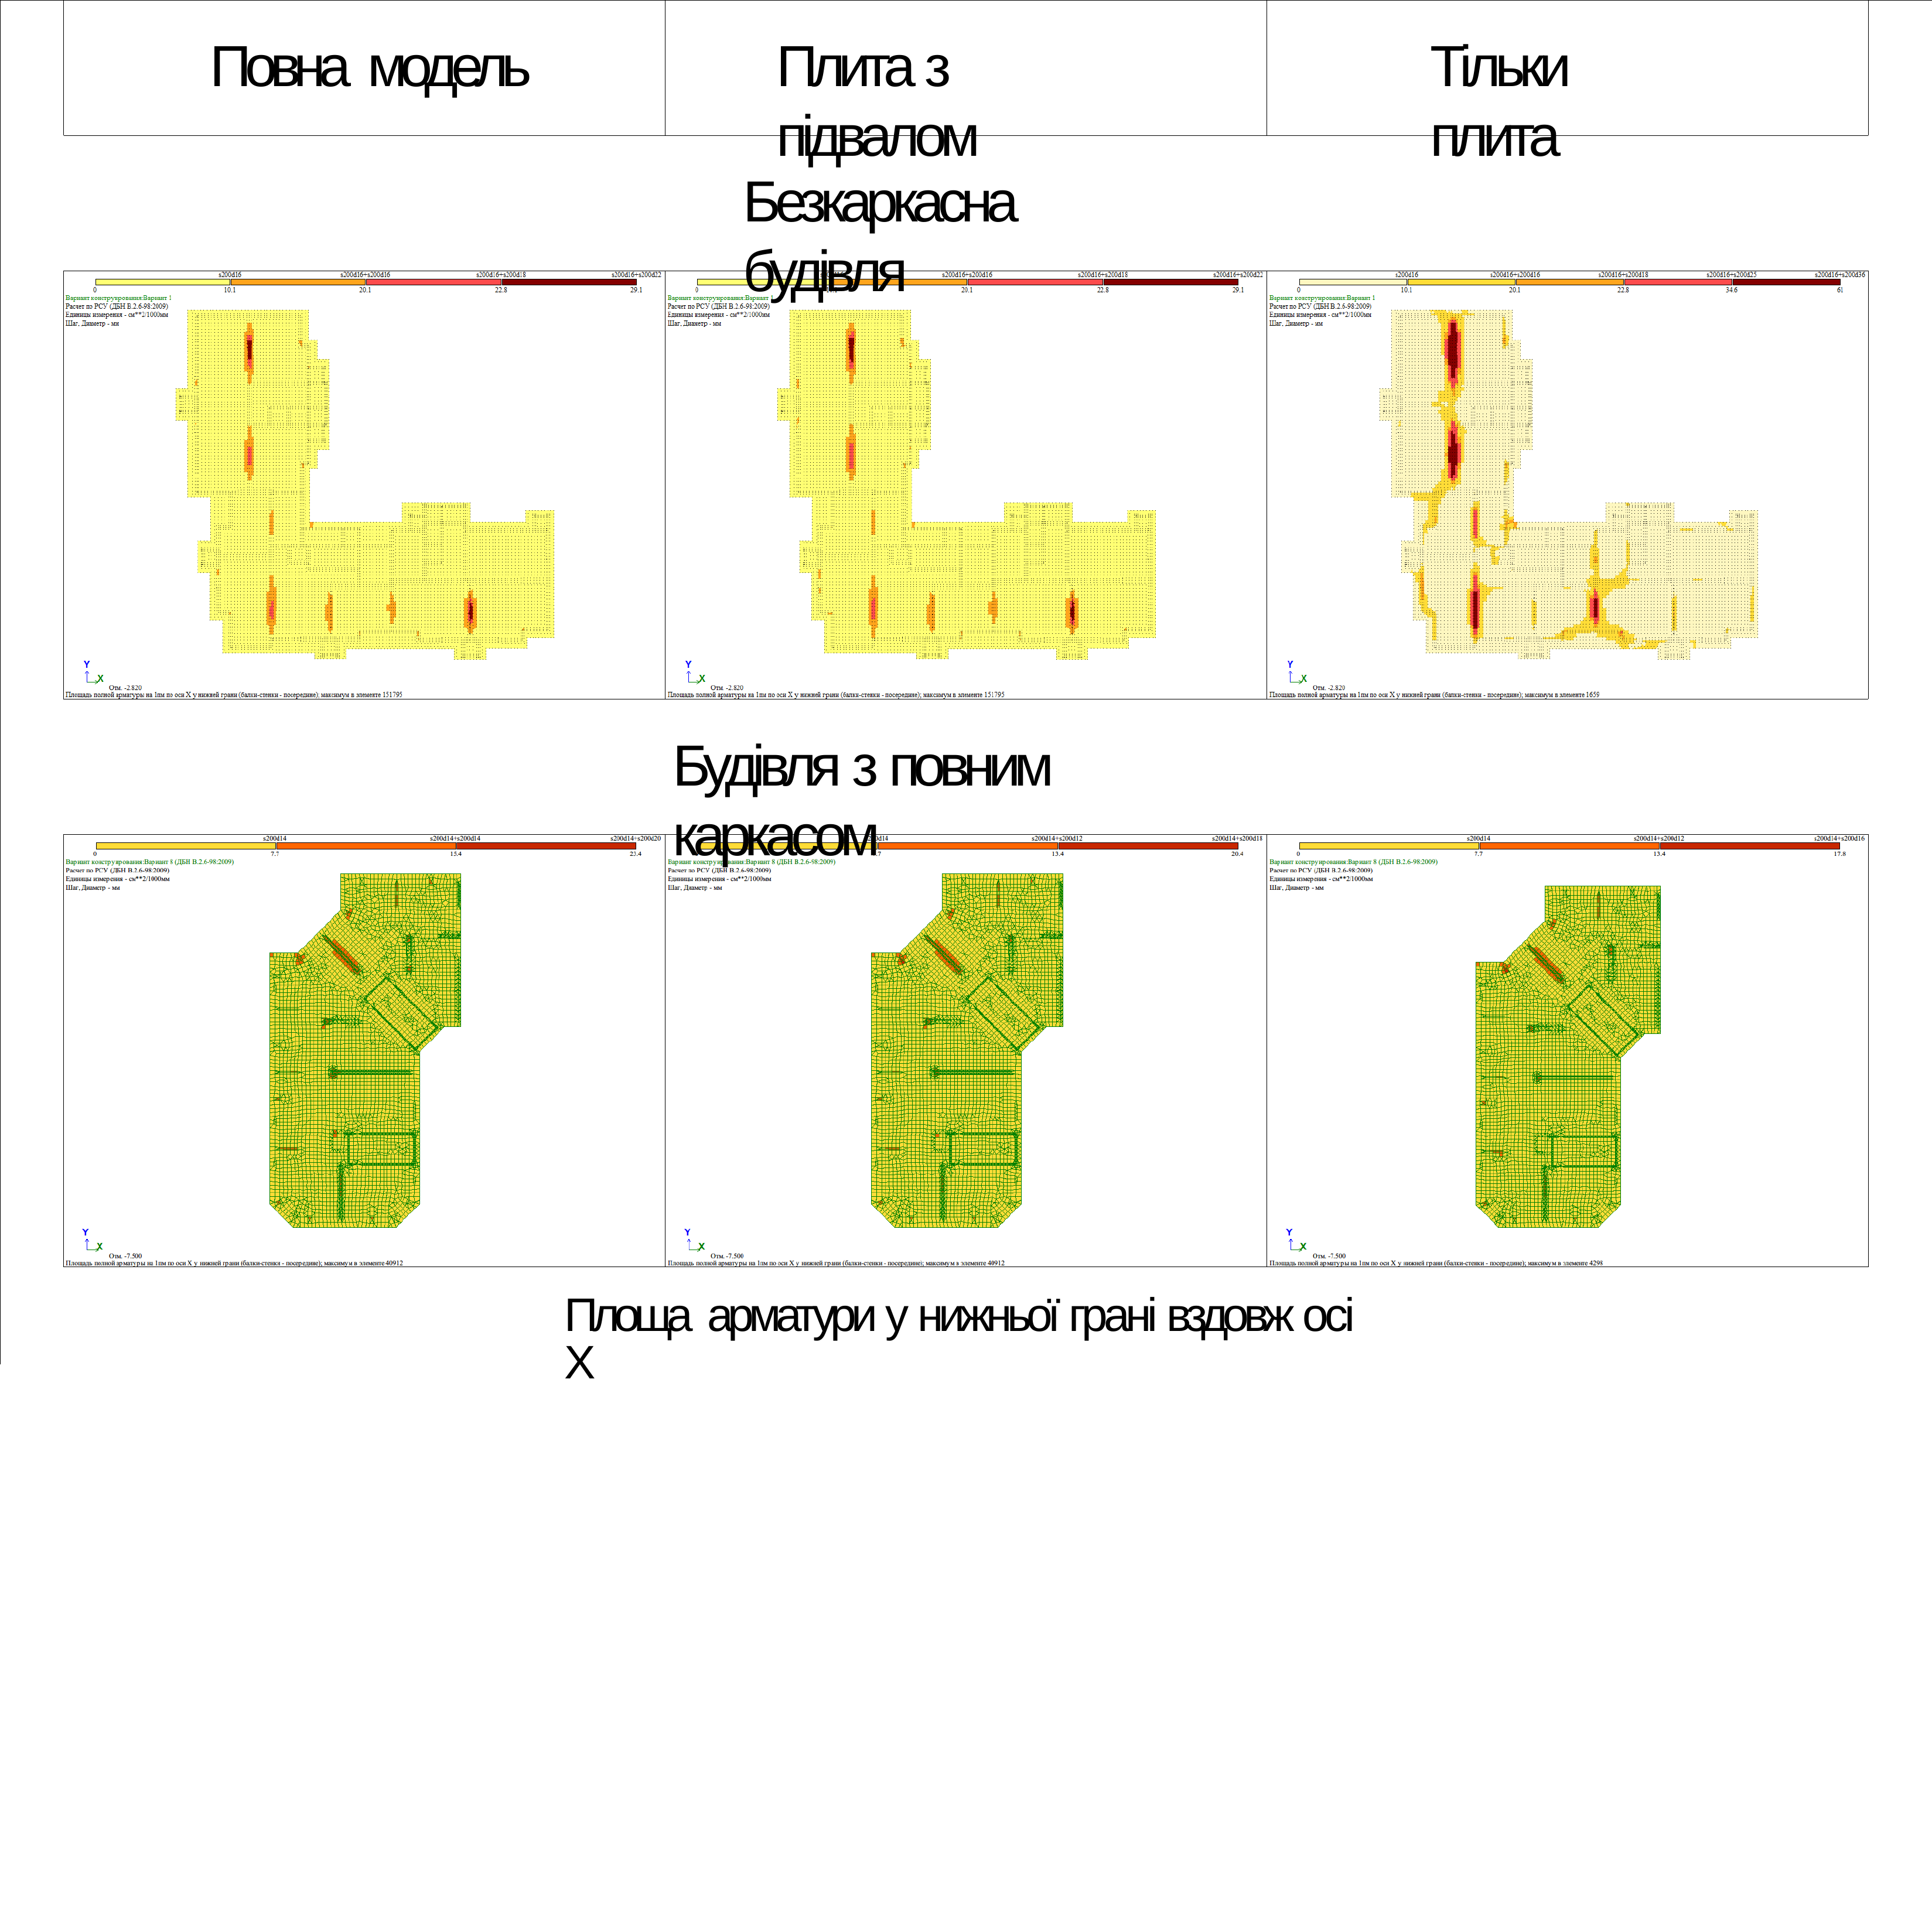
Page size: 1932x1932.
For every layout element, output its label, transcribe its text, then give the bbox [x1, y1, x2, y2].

table_header [665, 835, 1267, 1267]
table_header [1267, 835, 1868, 1267]
text_box Безкаркасна будівля [742, 163, 1193, 303]
text_box Будівля з повним каркасом [671, 728, 1258, 867]
table_header [64, 835, 665, 1267]
text_box Площа арматури у нижньої грані вздовж осі Х [563, 1293, 1369, 1388]
title Повна модель [136, 28, 1228, 351]
table_header [1267, 271, 1868, 699]
table_header [64, 271, 665, 699]
text_box Тільки плита [1428, 28, 1707, 168]
text_box Плита з підвалом [775, 28, 1157, 163]
table_header [665, 271, 1267, 699]
